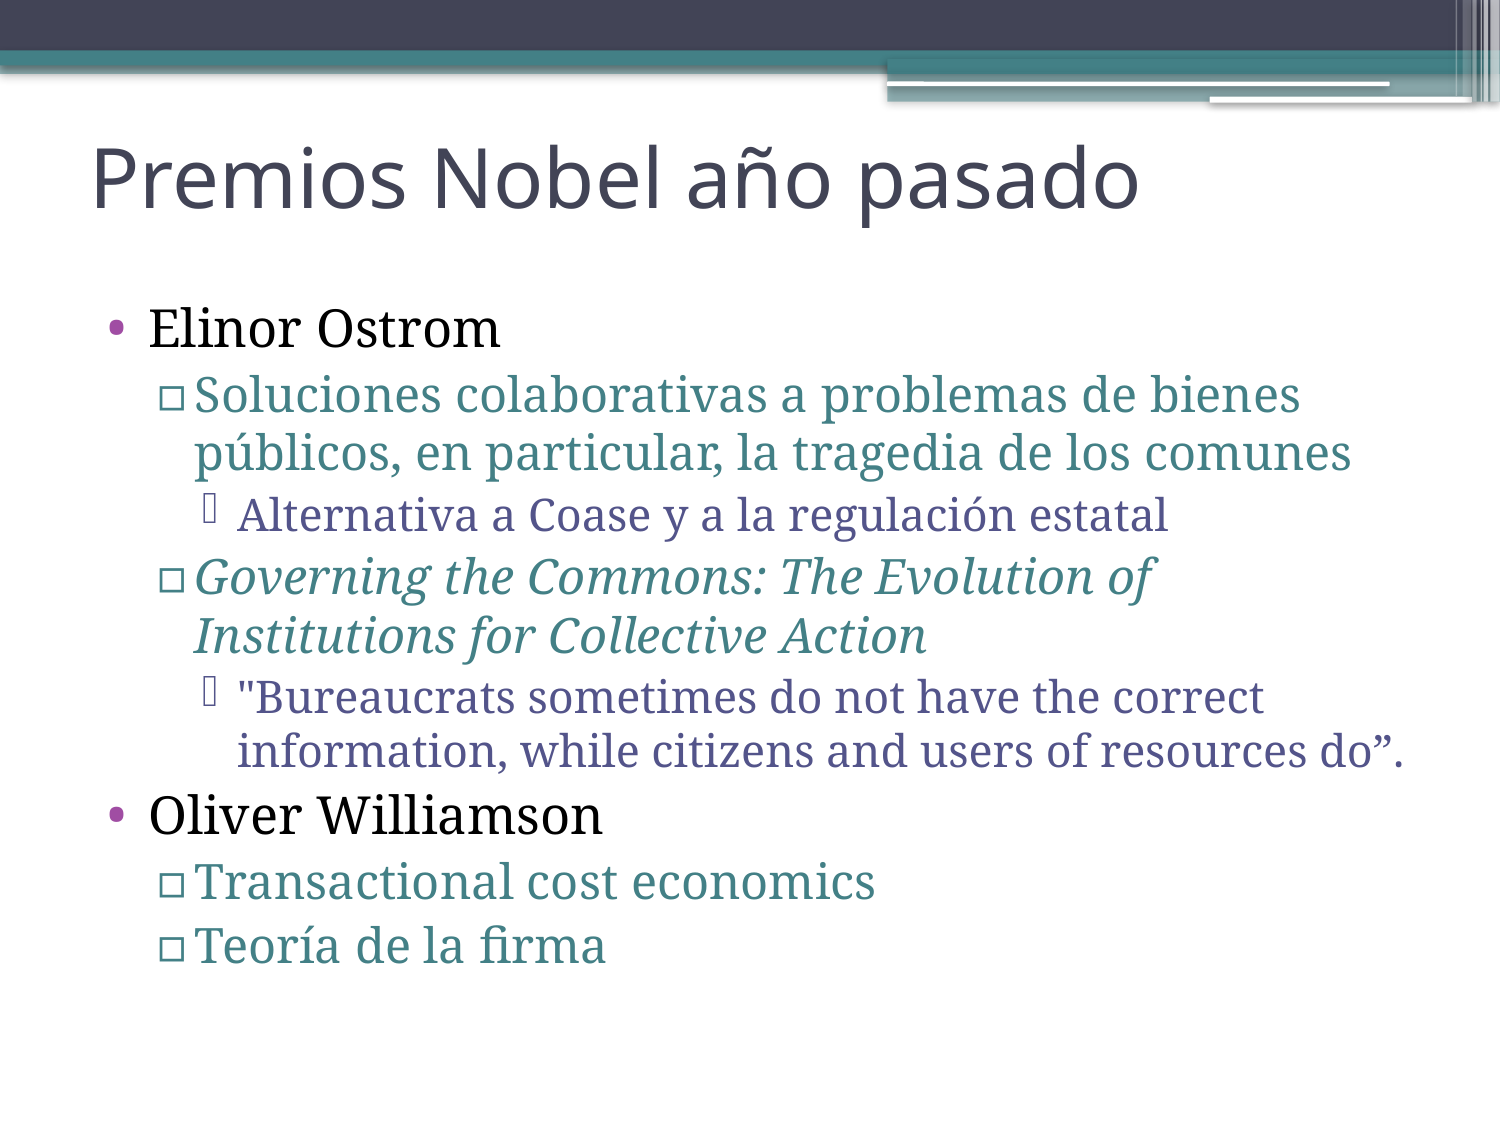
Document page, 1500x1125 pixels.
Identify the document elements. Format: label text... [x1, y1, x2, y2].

title Premios Nobel año pasado [75, 87, 1425, 263]
list Elinor Ostrom Soluciones colaborativas a problemas de bienes públicos, en particular, la tragedia de los comunes Alternativa a Coase y a la regulación estatal Governing the Commons: The Evolution of Institutions for Collective Action "Bureaucrats sometimes do not have the correct information, while citizens and users of resources do”. Oliver Williamson Transactional cost economics Teoría de la firma [75, 287, 1425, 1004]
